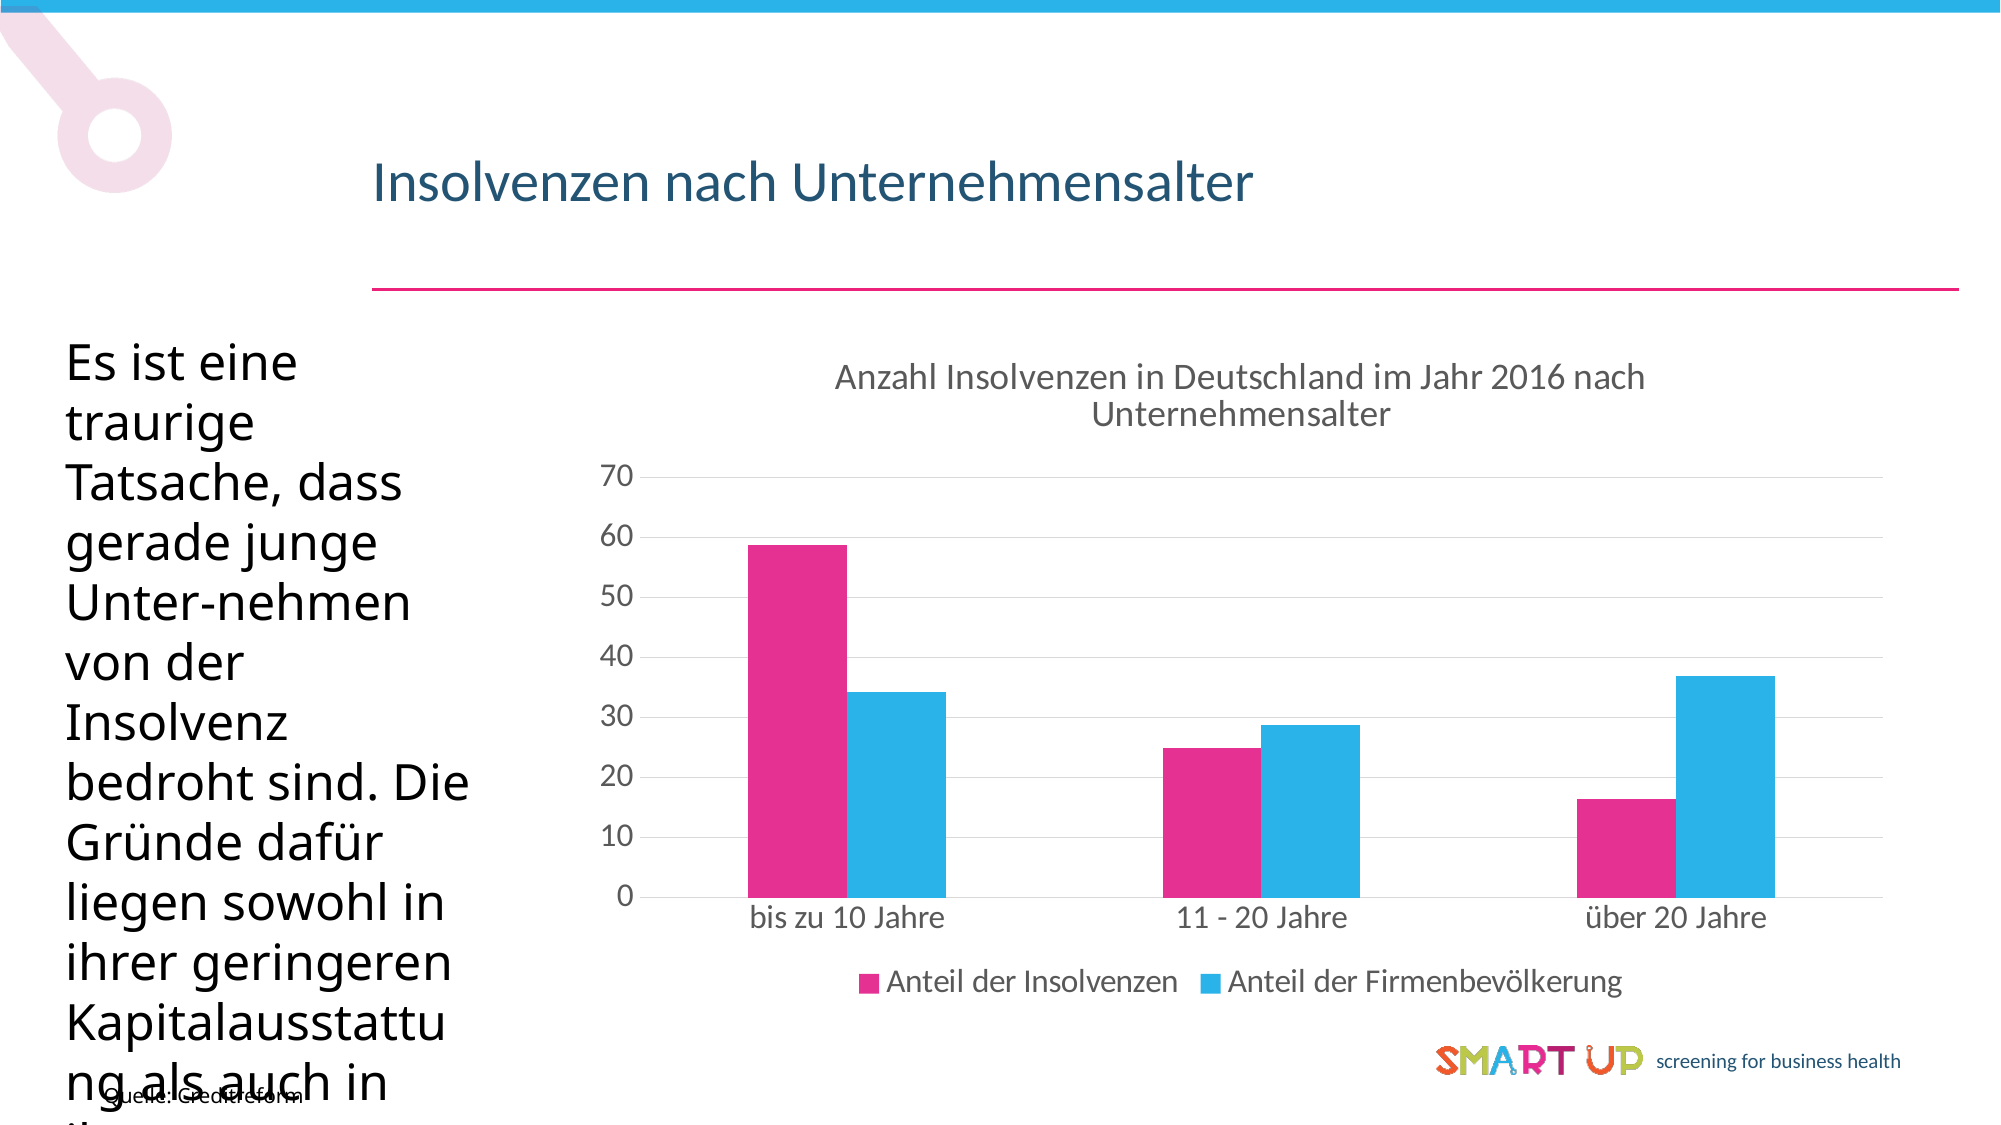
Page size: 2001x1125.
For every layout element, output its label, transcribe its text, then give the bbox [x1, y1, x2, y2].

text_box Es ist eine traurige Tatsache, dass gerade junge Unter-nehmen von der Insolvenz bedroht sind. Die Gründe dafür liegen sowohl in ihrer geringeren Kapitalausstattung als auch in ihrer Unerfahrenheit im Umgang mit Krisen. [52, 323, 489, 1125]
picture [0, 6, 224, 218]
chart [572, 328, 1910, 1007]
text_box Quelle: Creditreform [90, 1070, 368, 1115]
list Insolvenzen nach Unternehmensalter [357, 143, 1913, 258]
picture [1436, 1045, 1643, 1078]
